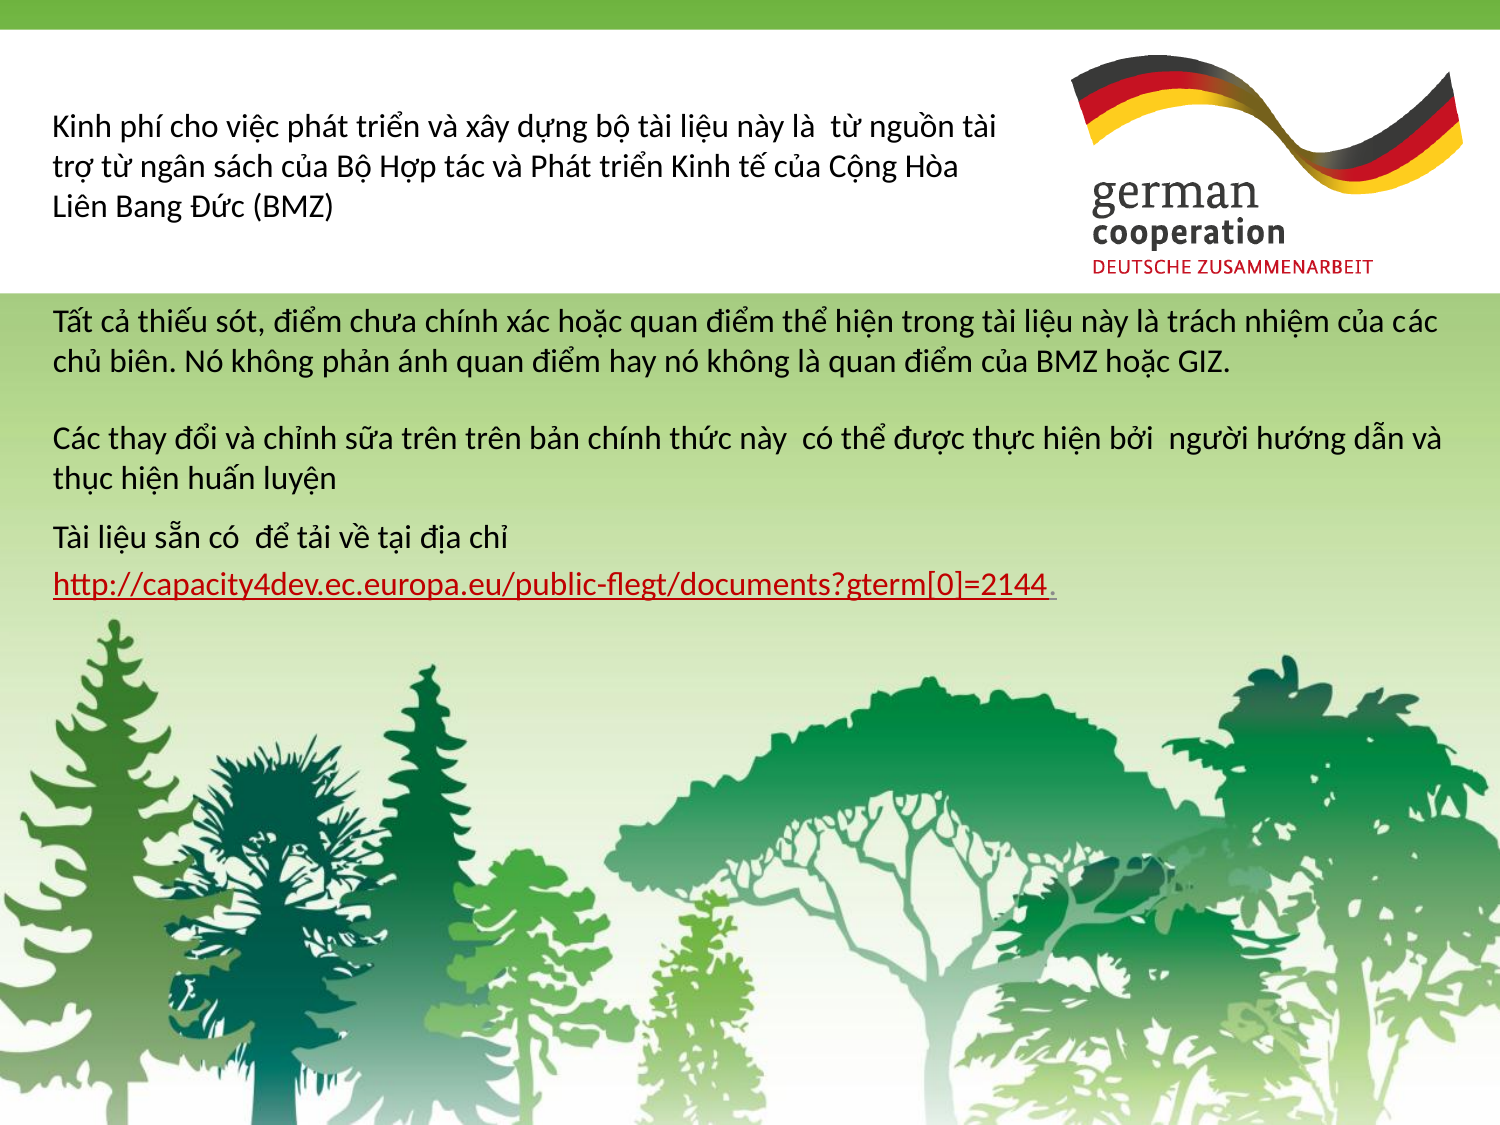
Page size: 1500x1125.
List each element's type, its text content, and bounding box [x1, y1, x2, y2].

picture [0, 296, 1500, 1125]
picture [0, 0, 1500, 27]
subtitle Tất cả thiếu sót, điểm chưa chính xác hoặc quan điểm thể hiện trong tài liệu này là trách nhiệm của các chủ biên. Nó không phản ánh quan điểm hay nó không là quan điểm của BMZ hoặc GIZ. Các thay đổi và chỉnh sữa trên trên bản chính thức này có thể được thực hiện bởi người hướng dẫn và thục hiện huấn luyện Tài liệu sẵn có để tải về tại địa chỉ http://capacity4dev.ec.europa.eu/public-flegt/documents?gterm[0]=2144. [37, 291, 1463, 902]
text_box [0, 27, 1500, 296]
text_box Kinh phí cho việc phát triển và xây dựng bộ tài liệu này là từ nguồn tài trợ từ ngân sách của Bộ Hợp tác và Phát triển Kinh tế của Cộng Hòa Liên Bang Đức (BMZ) [37, 96, 1018, 231]
picture [1071, 55, 1464, 274]
